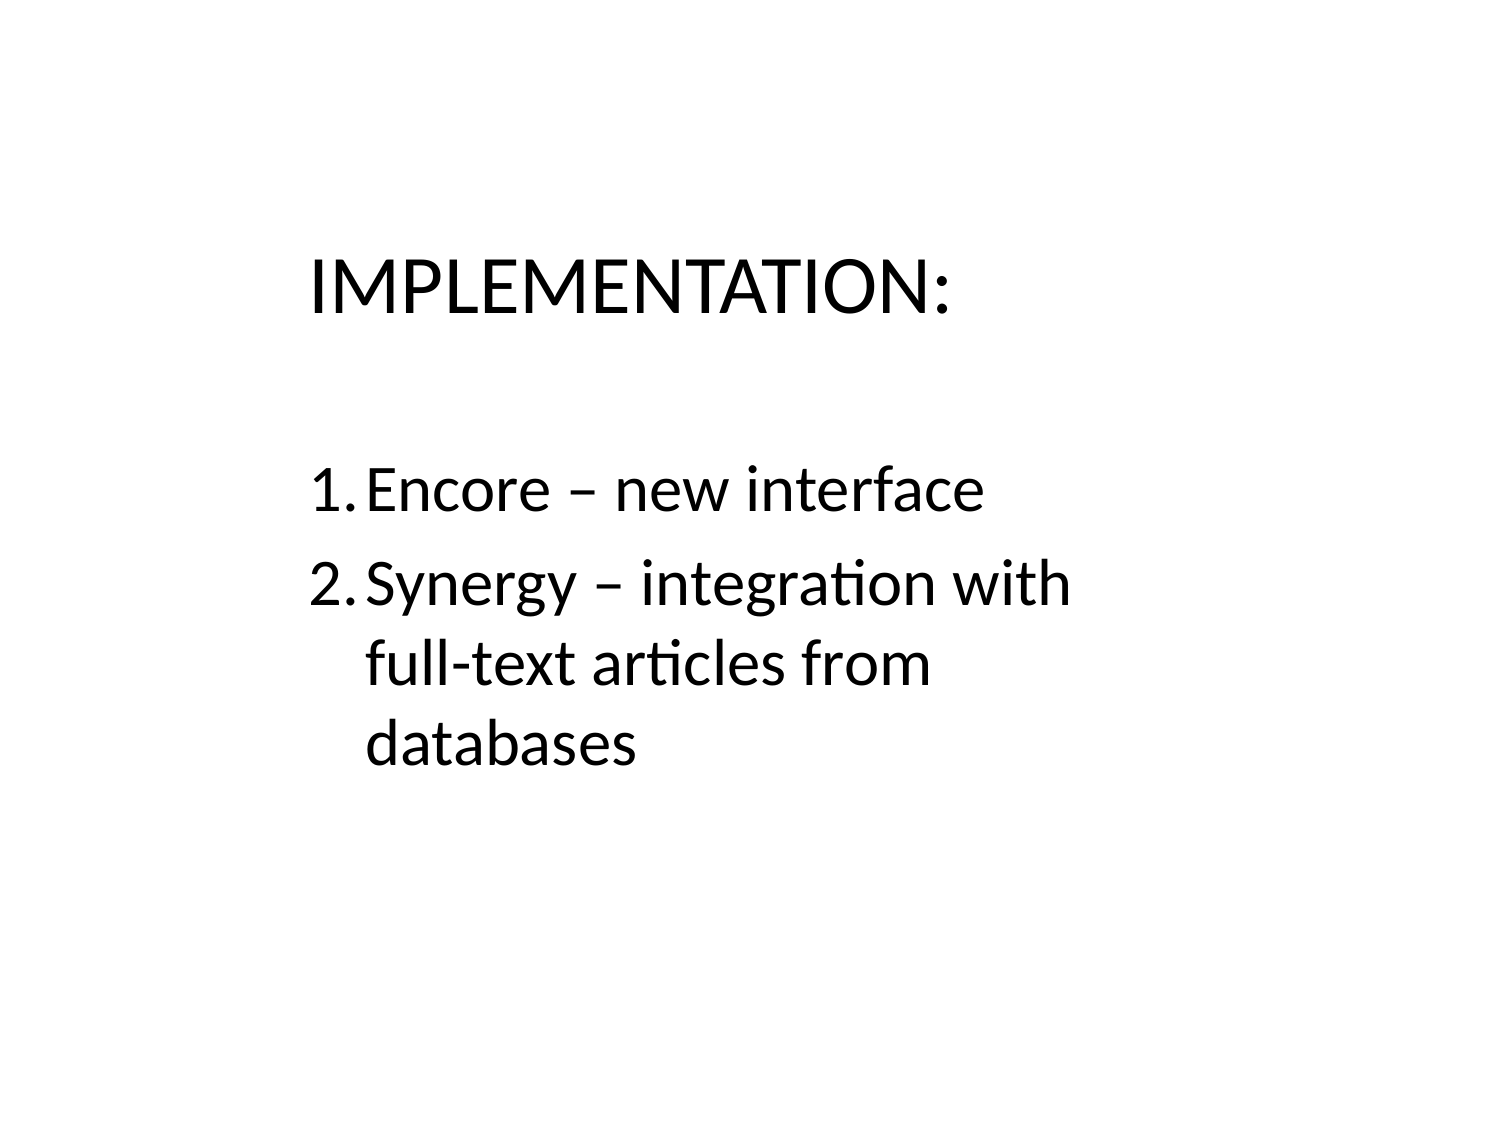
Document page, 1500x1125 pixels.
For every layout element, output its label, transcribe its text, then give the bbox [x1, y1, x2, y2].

list Encore – new interface Synergy – integration with full-text articles from databases [294, 437, 1194, 850]
title IMPLEMENTATION: [294, 200, 1194, 437]
